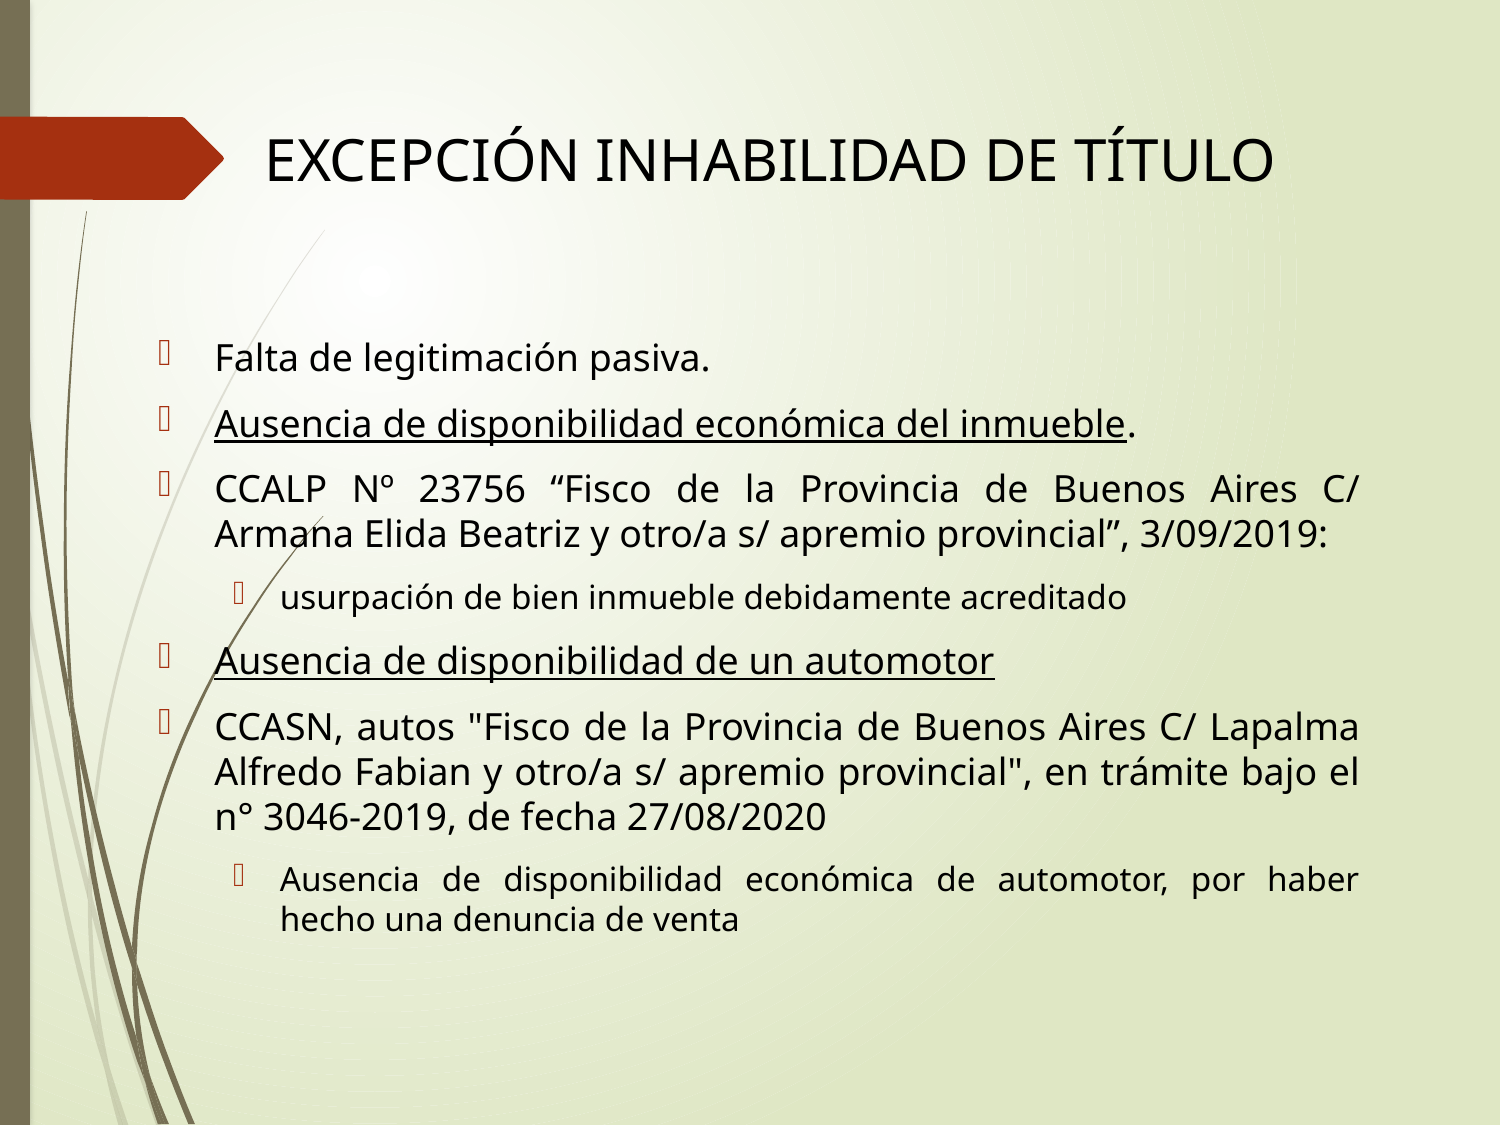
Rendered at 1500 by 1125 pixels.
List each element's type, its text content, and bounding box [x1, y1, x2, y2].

list Falta de legitimación pasiva. Ausencia de disponibilidad económica del inmueble. CCALP Nº 23756 “Fisco de la Provincia de Buenos Aires C/ Armana Elida Beatriz y otro/a s/ apremio provincial”, 3/09/2019: usurpación de bien inmueble debidamente acreditado Ausencia de disponibilidad de un automotor CCASN, autos "Fisco de la Provincia de Buenos Aires C/ Lapalma Alfredo Fabian y otro/a s/ apremio provincial", en trámite bajo el n° 3046-2019, de fecha 27/08/2020 Ausencia de disponibilidad económica de automotor, por haber hecho una denuncia de venta [143, 326, 1376, 1012]
title Excepción Inhabilidad de título [230, 116, 1312, 326]
